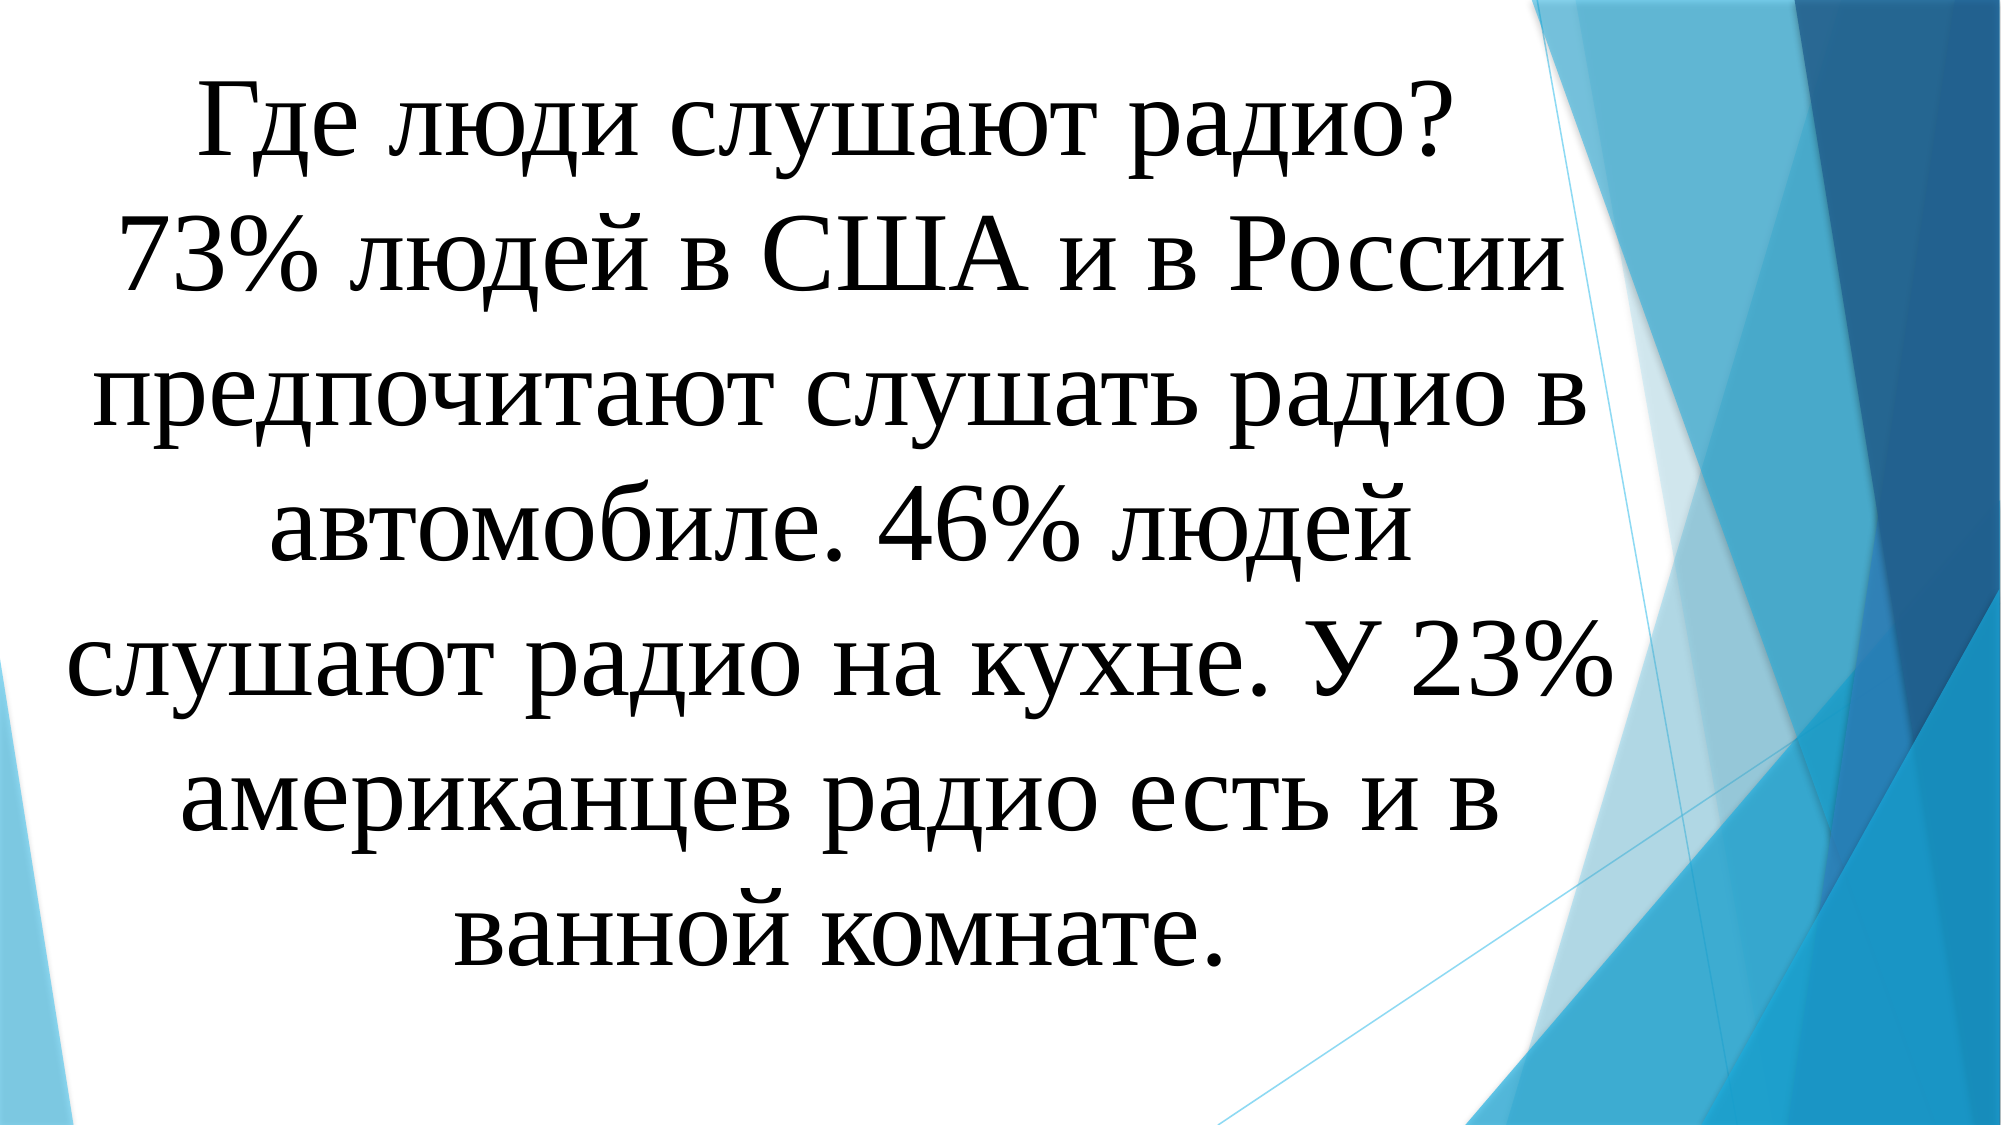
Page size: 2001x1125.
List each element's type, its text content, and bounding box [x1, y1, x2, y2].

title Где люди слушают радио? 73% людей в США и в России предпочитают слушать радио в автомобиле. 46% людей слушают радио на кухне. У 23% американцев радио есть и в ванной комнате. [49, 35, 1635, 1043]
